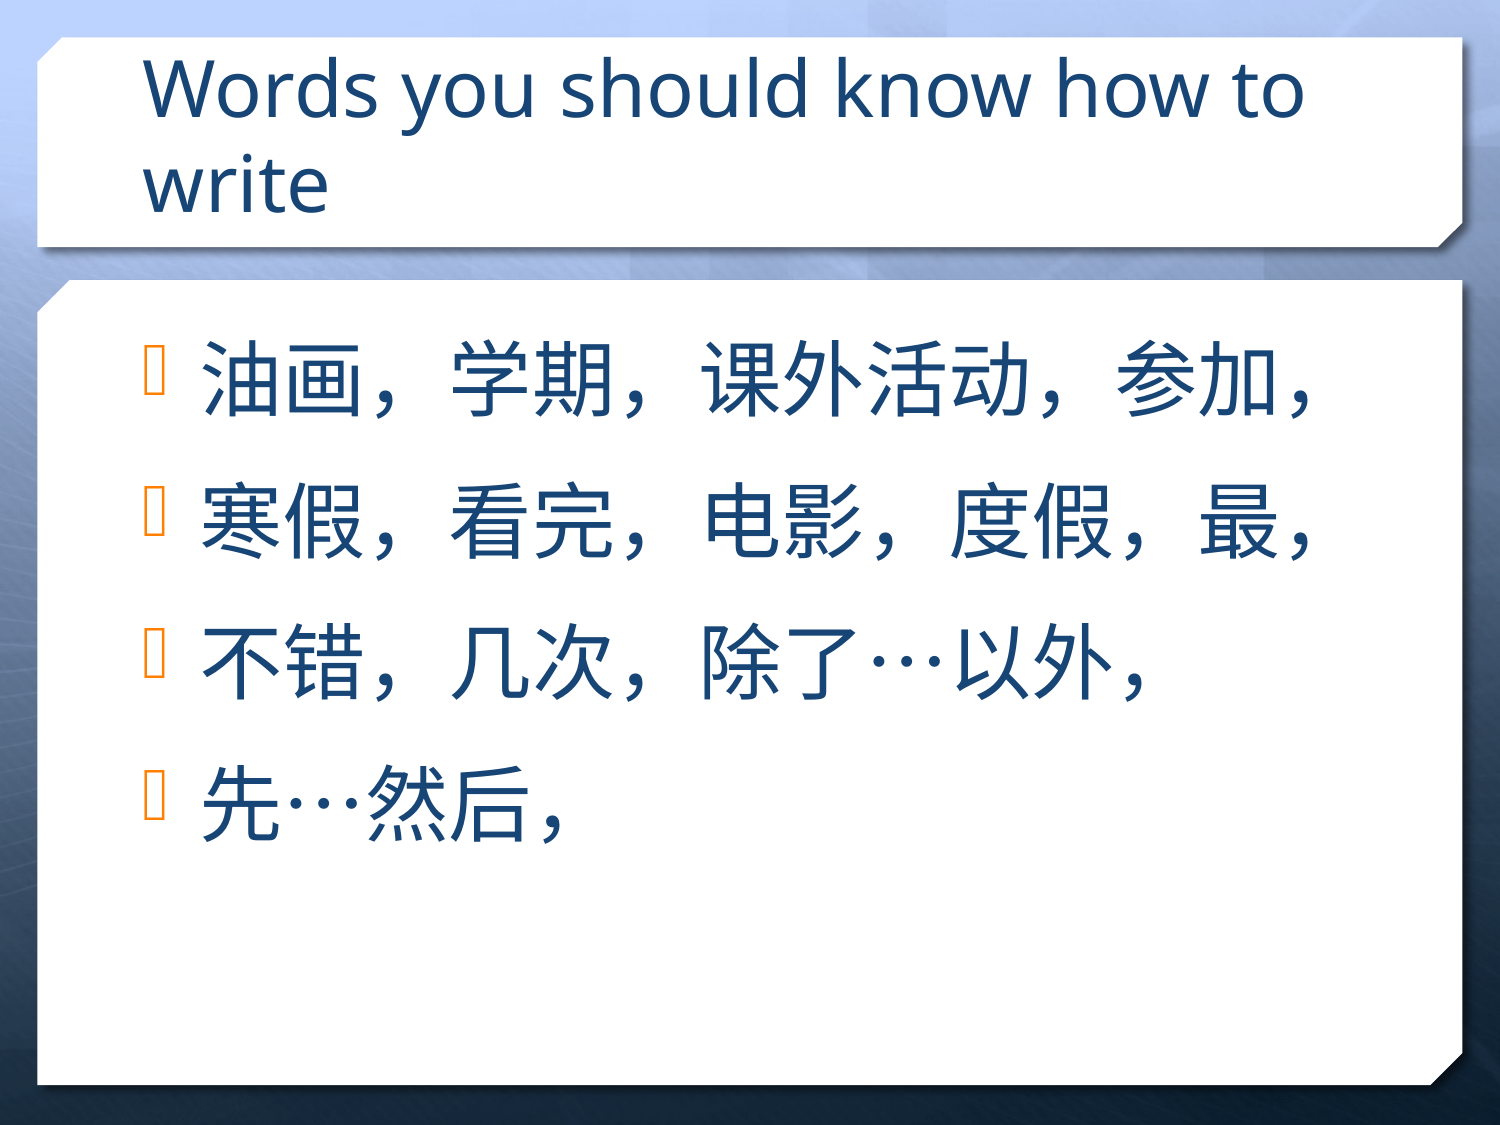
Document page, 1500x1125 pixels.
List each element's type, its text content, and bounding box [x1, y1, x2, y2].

title Words you should know how to write [127, 48, 1372, 236]
list 油画，学期，课外活动，参加， 寒假，看完，电影，度假，最， 不错，几次，除了…以外， 先…然后， [127, 319, 1372, 978]
